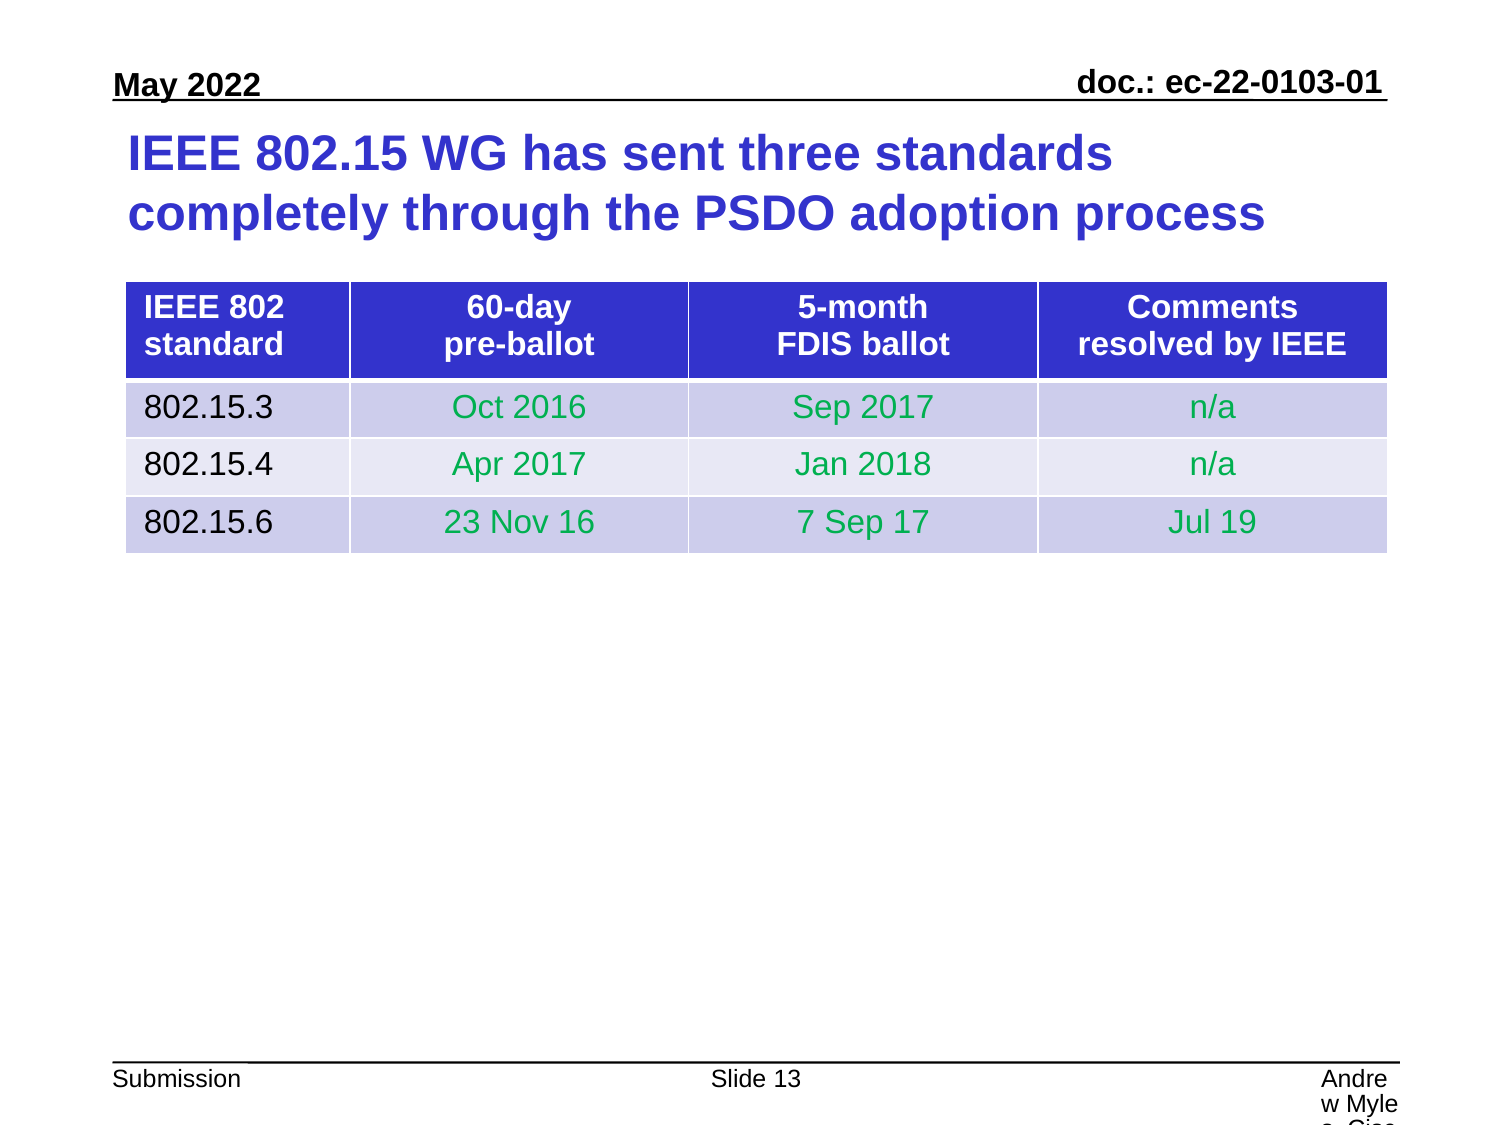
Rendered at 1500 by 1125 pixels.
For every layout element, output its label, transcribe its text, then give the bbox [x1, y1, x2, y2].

slide_number Slide 13 [709, 1061, 803, 1093]
table_cell Jan 2018 [689, 439, 1037, 495]
table_cell 23 Nov 16 [351, 497, 688, 553]
table_cell Sep 2017 [689, 383, 1037, 437]
table_header 5-month FDIS ballot [689, 282, 1037, 378]
table_cell 802.15.6 [126, 497, 349, 553]
title IEEE 802.15 WG has sent three standards completely through the PSDO adoption process [112, 112, 1388, 288]
table_cell n/a [1039, 439, 1387, 495]
table_cell n/a [1039, 383, 1387, 437]
table_cell 802.15.4 [126, 439, 349, 495]
table_cell Oct 2016 [351, 383, 688, 437]
table_cell Apr 2017 [351, 439, 688, 495]
table_cell Jul 19 [1039, 497, 1387, 553]
table_cell 802.15.3 [126, 383, 349, 437]
table_header IEEE 802 standard [126, 282, 349, 378]
table_header Comments resolved by IEEE [1039, 282, 1387, 378]
footer Andrew Myles, Cisco [1320, 1061, 1402, 1093]
table_header 60-day pre-ballot [351, 282, 688, 378]
table_cell 7 Sep 17 [689, 497, 1037, 553]
